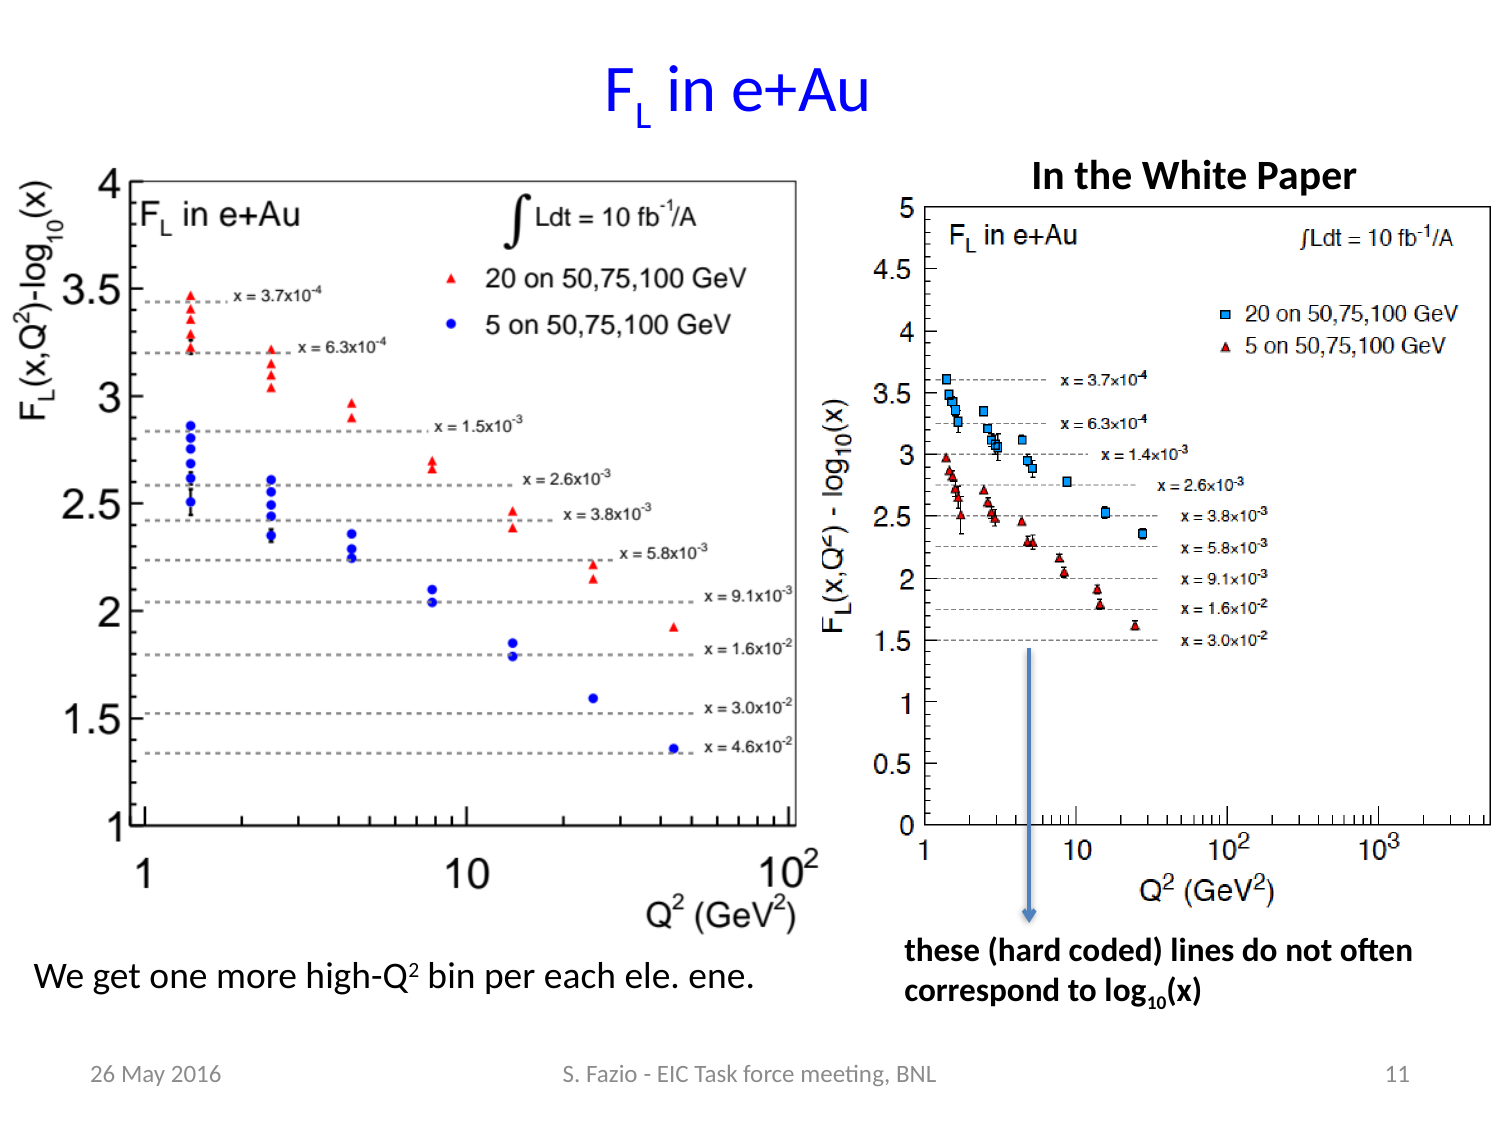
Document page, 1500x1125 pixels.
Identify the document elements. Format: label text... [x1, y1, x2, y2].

text_box FL in e+Au [589, 37, 887, 144]
text_box these (hard coded) lines do not often correspond to log10(x) [889, 934, 1500, 1021]
slide_number 11 [1074, 1042, 1425, 1103]
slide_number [75, 1042, 425, 1103]
picture [0, 156, 823, 940]
footer S. Fazio - EIC Task force meeting, BNL [512, 1042, 988, 1103]
text_box We get one more high-Q2 bin per each ele. ene. [18, 943, 844, 1004]
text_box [802, 140, 1500, 926]
